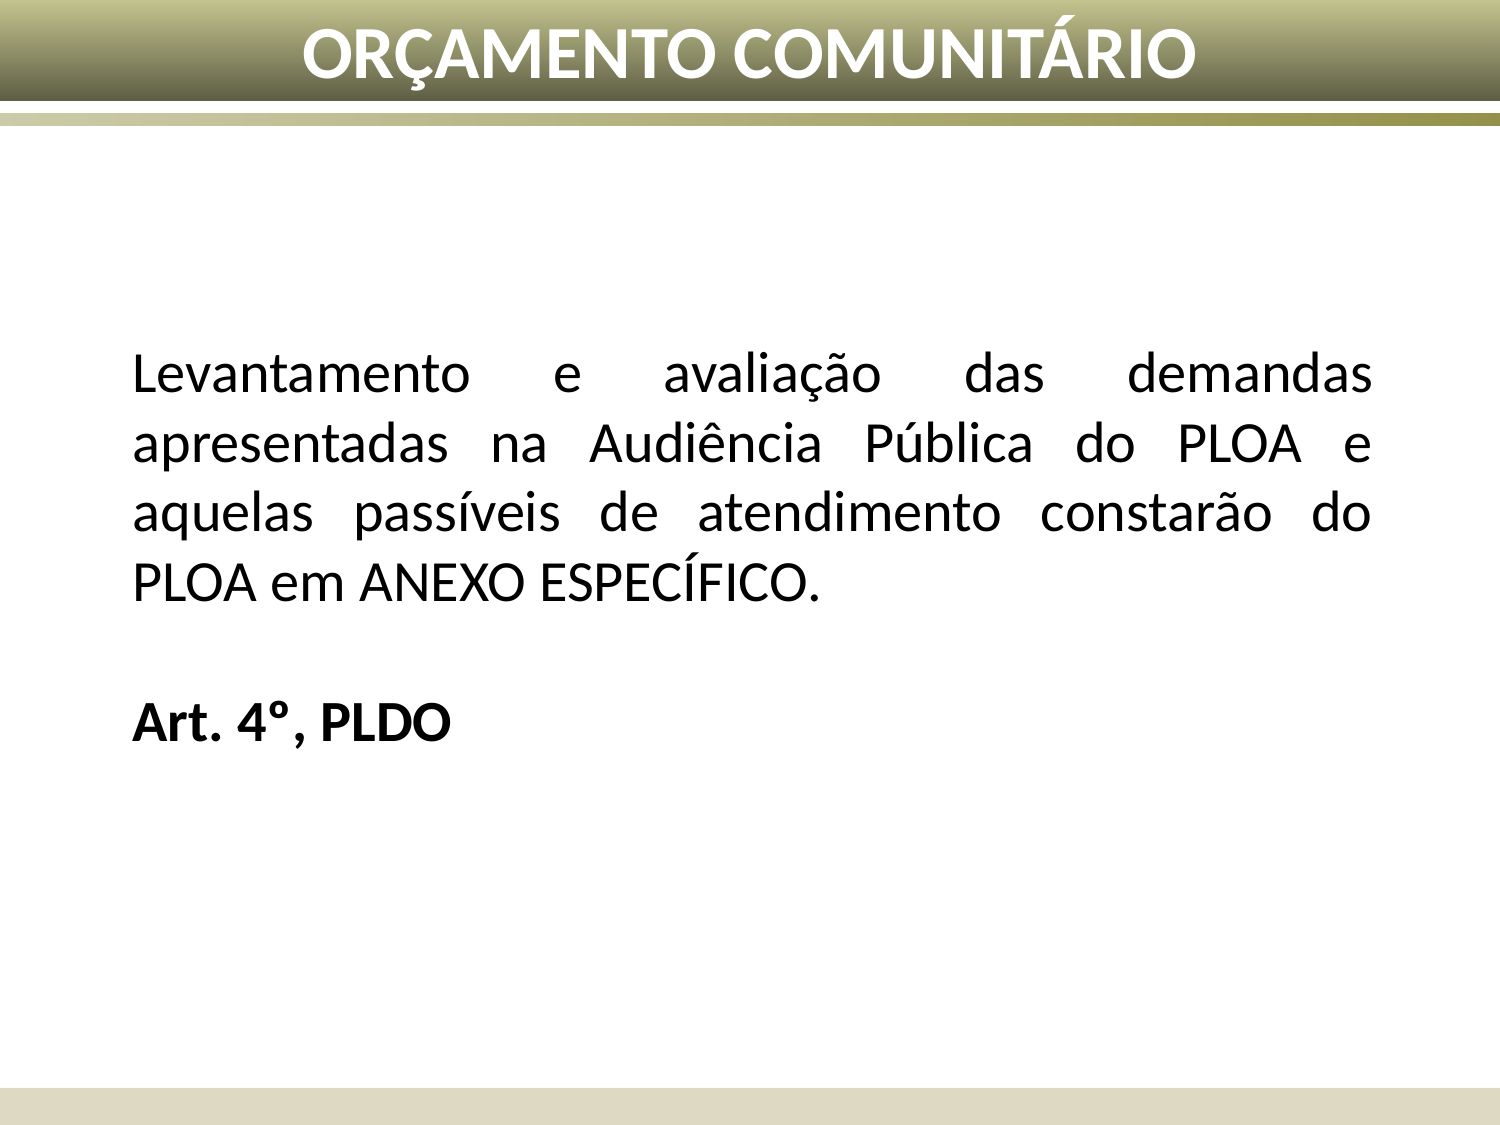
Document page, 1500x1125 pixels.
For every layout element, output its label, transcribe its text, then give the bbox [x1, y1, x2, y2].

text_box ORÇAMENTO COMUNITÁRIO [0, 0, 1500, 101]
text_box [0, 1087, 1500, 1125]
text_box Levantamento e avaliação das demandas apresentadas na Audiência Pública do PLOA e aquelas passíveis de atendimento constarão do PLOA em ANEXO ESPECÍFICO. Art. 4º, PLDO [88, 326, 1388, 831]
text_box [0, 113, 1500, 126]
